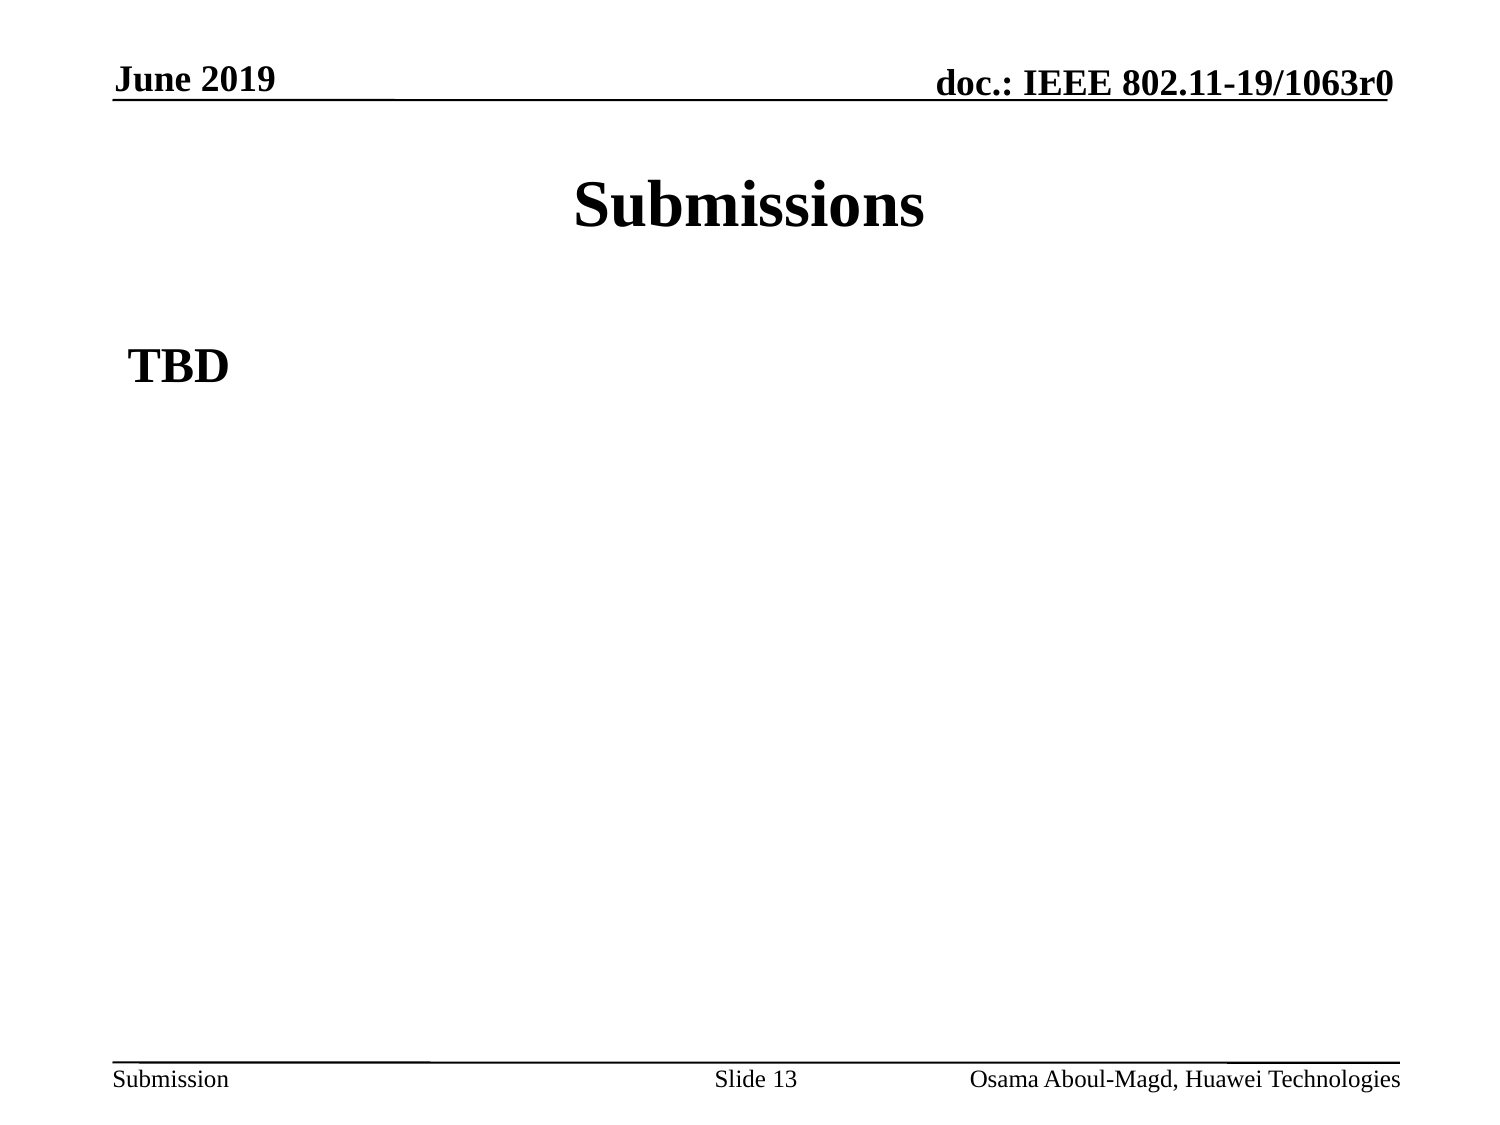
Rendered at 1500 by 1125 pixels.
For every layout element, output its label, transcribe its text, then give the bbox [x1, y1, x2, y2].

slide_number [114, 54, 423, 100]
footer Osama Aboul-Magd, Huawei Technologies [878, 1061, 1402, 1093]
list TBD [112, 324, 1388, 1000]
title Submissions [112, 112, 1388, 288]
slide_number Slide 13 [712, 1061, 800, 1123]
